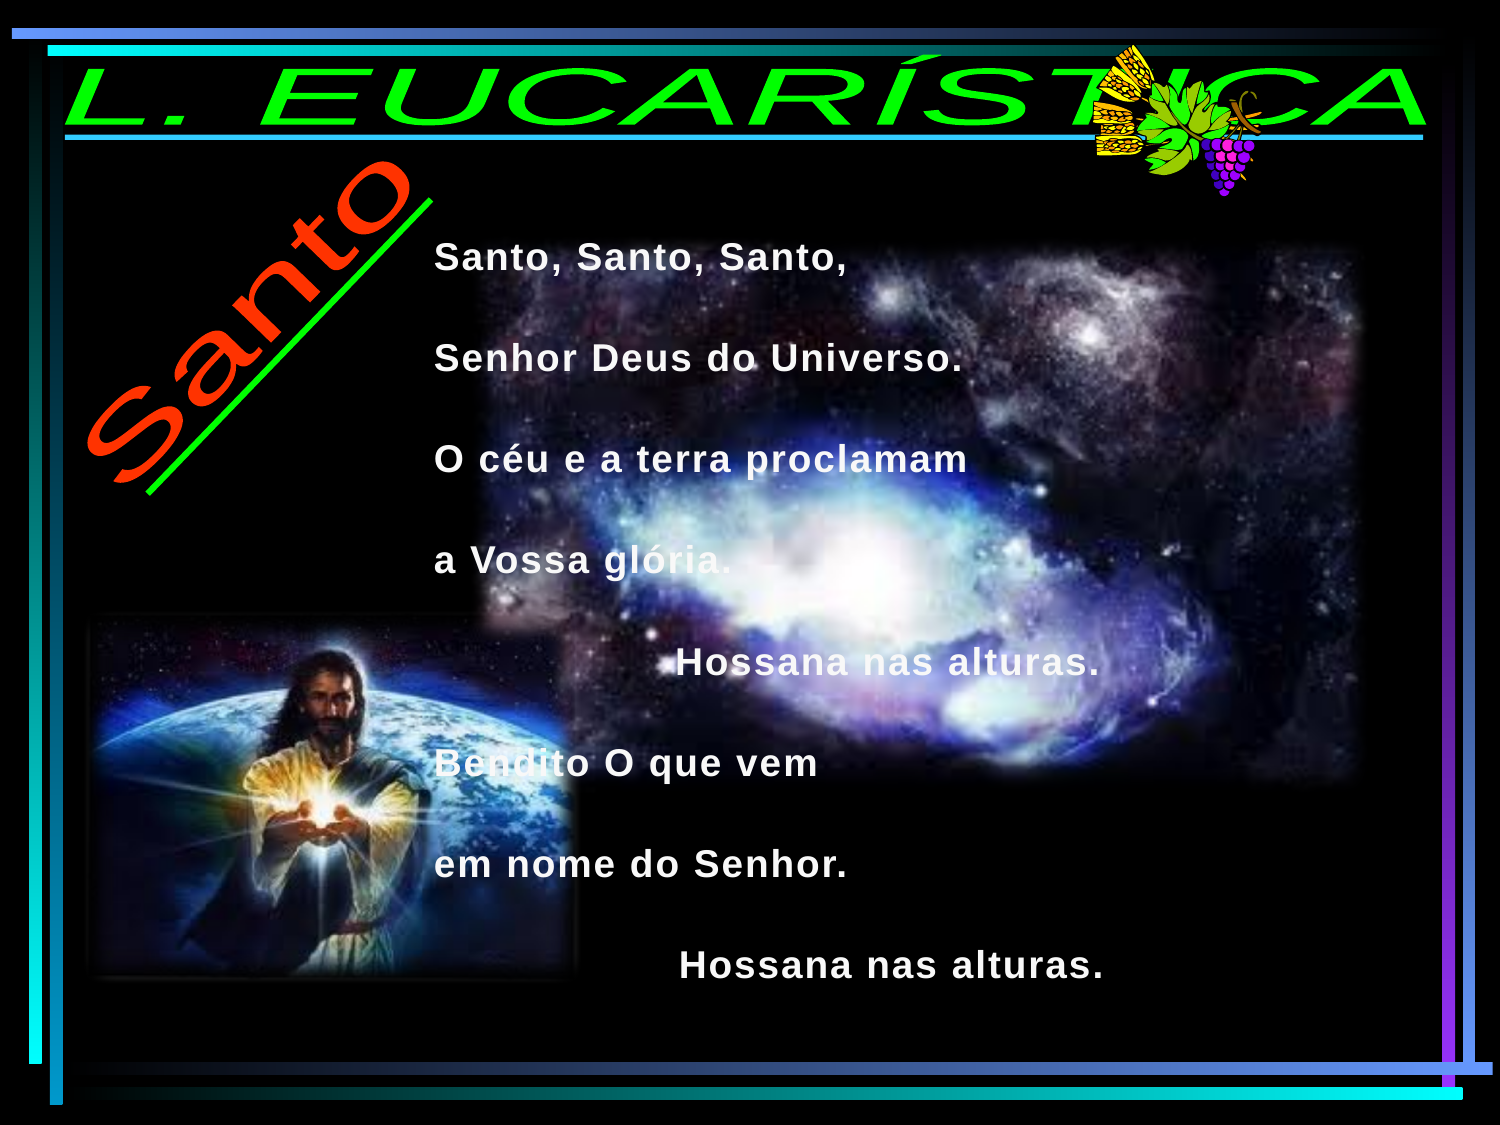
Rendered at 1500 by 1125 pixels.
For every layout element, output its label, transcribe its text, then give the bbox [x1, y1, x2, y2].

picture [1117, 25, 1266, 203]
text_box Santo, Santo, Santo, Senhor Deus do Universo. O céu e a terra proclamam a Vossa glória. Hossana nas alturas. Bendito O que vem em nome do Senhor. Hossana nas alturas. [419, 208, 1400, 1083]
picture [81, 234, 1372, 985]
